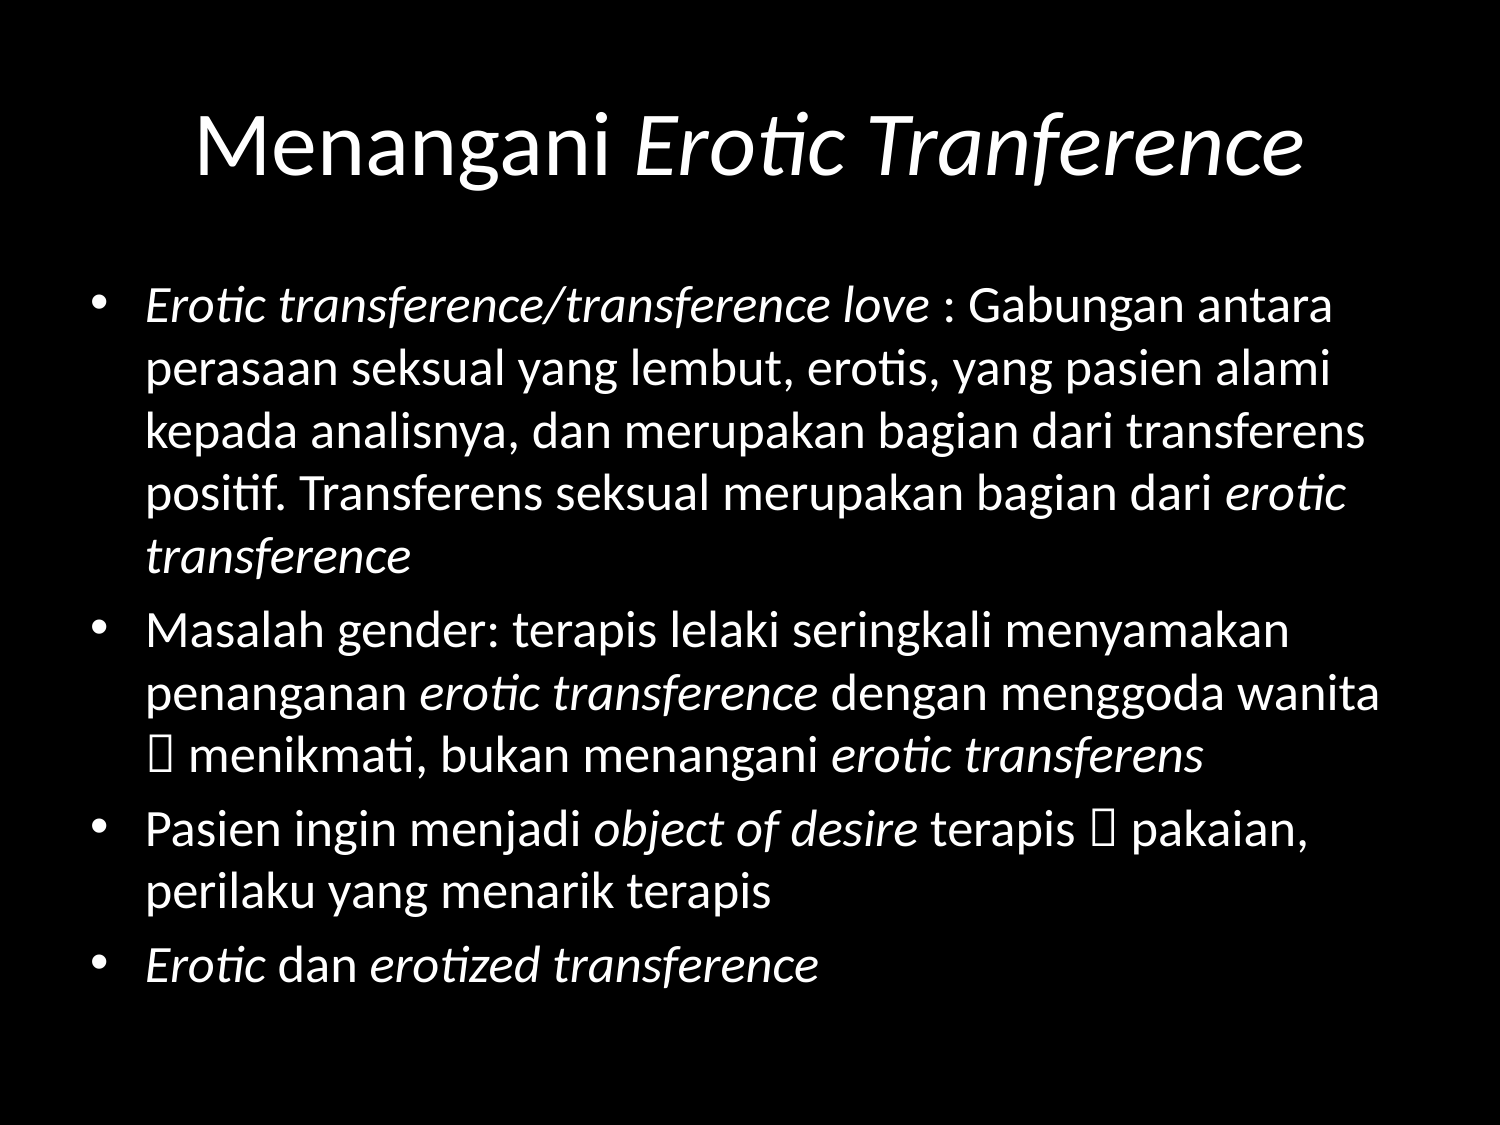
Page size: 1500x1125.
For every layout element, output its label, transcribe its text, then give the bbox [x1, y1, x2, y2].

list Erotic transference/transference love : Gabungan antara perasaan seksual yang lembut, erotis, yang pasien alami kepada analisnya, dan merupakan bagian dari transferens positif. Transferens seksual merupakan bagian dari erotic transference Masalah gender: terapis lelaki seringkali menyamakan penanganan erotic transference dengan menggoda wanita  menikmati, bukan menangani erotic transferens Pasien ingin menjadi object of desire terapis  pakaian, perilaku yang menarik terapis Erotic dan erotized transference [75, 262, 1425, 1005]
title Menangani Erotic Tranference [75, 45, 1425, 233]
